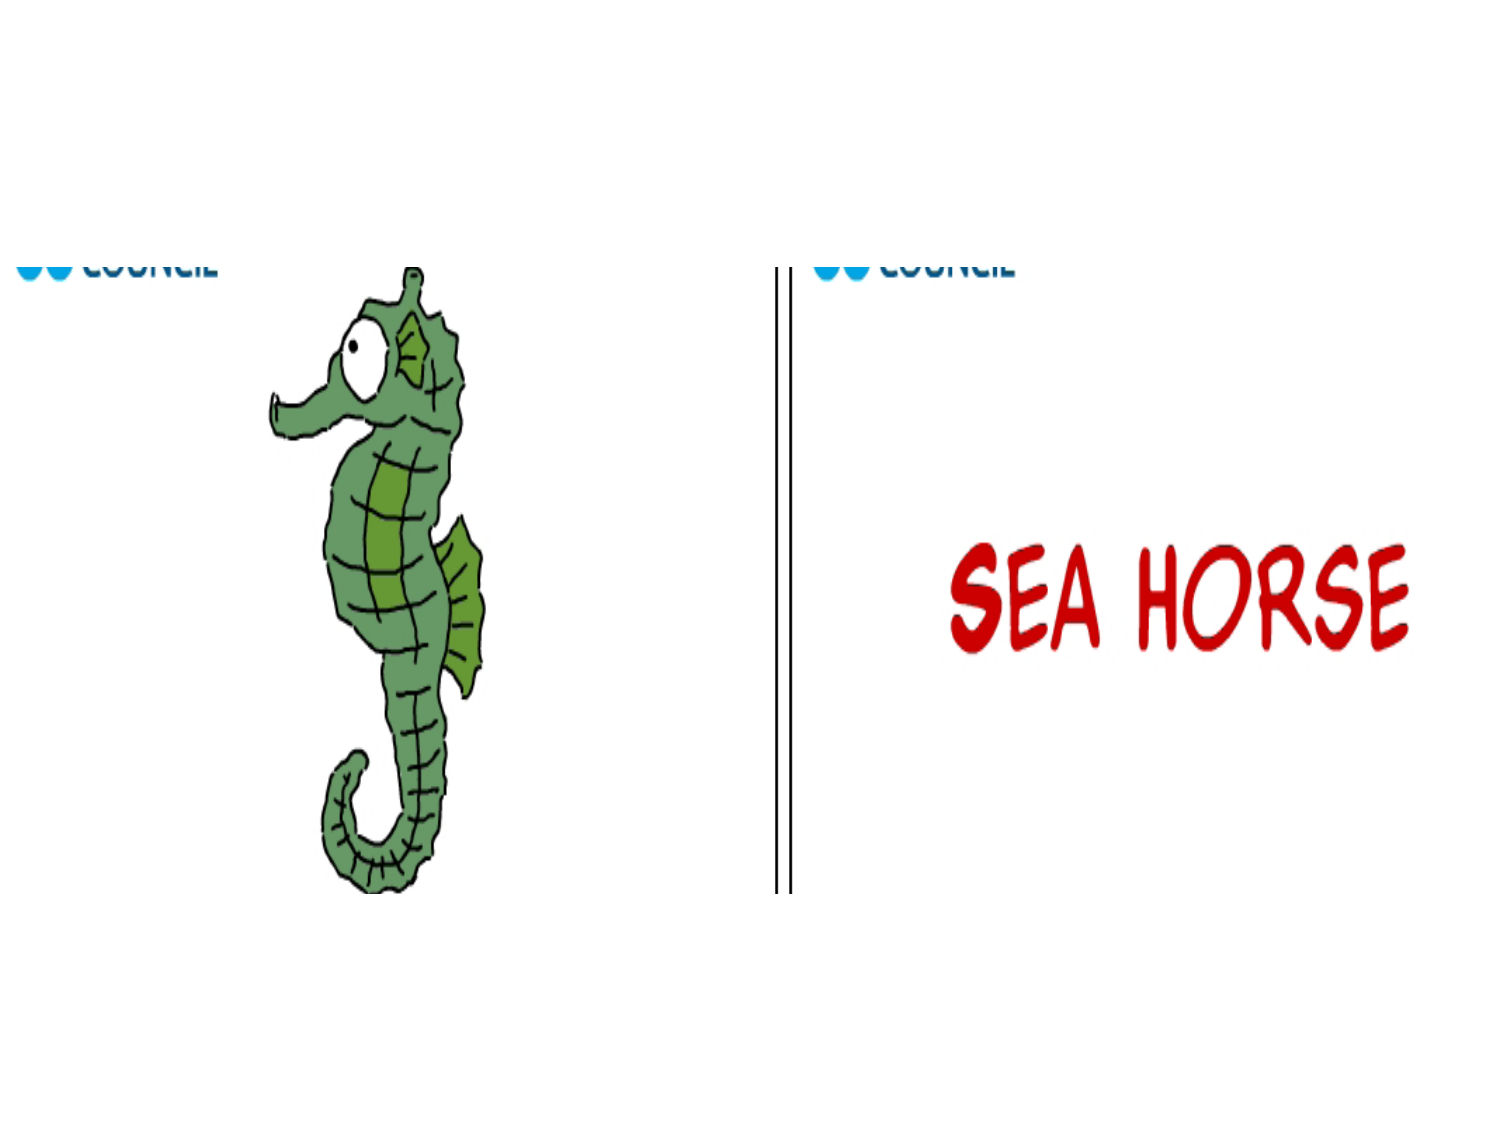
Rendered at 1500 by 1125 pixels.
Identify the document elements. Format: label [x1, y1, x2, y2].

picture [0, 266, 1500, 894]
